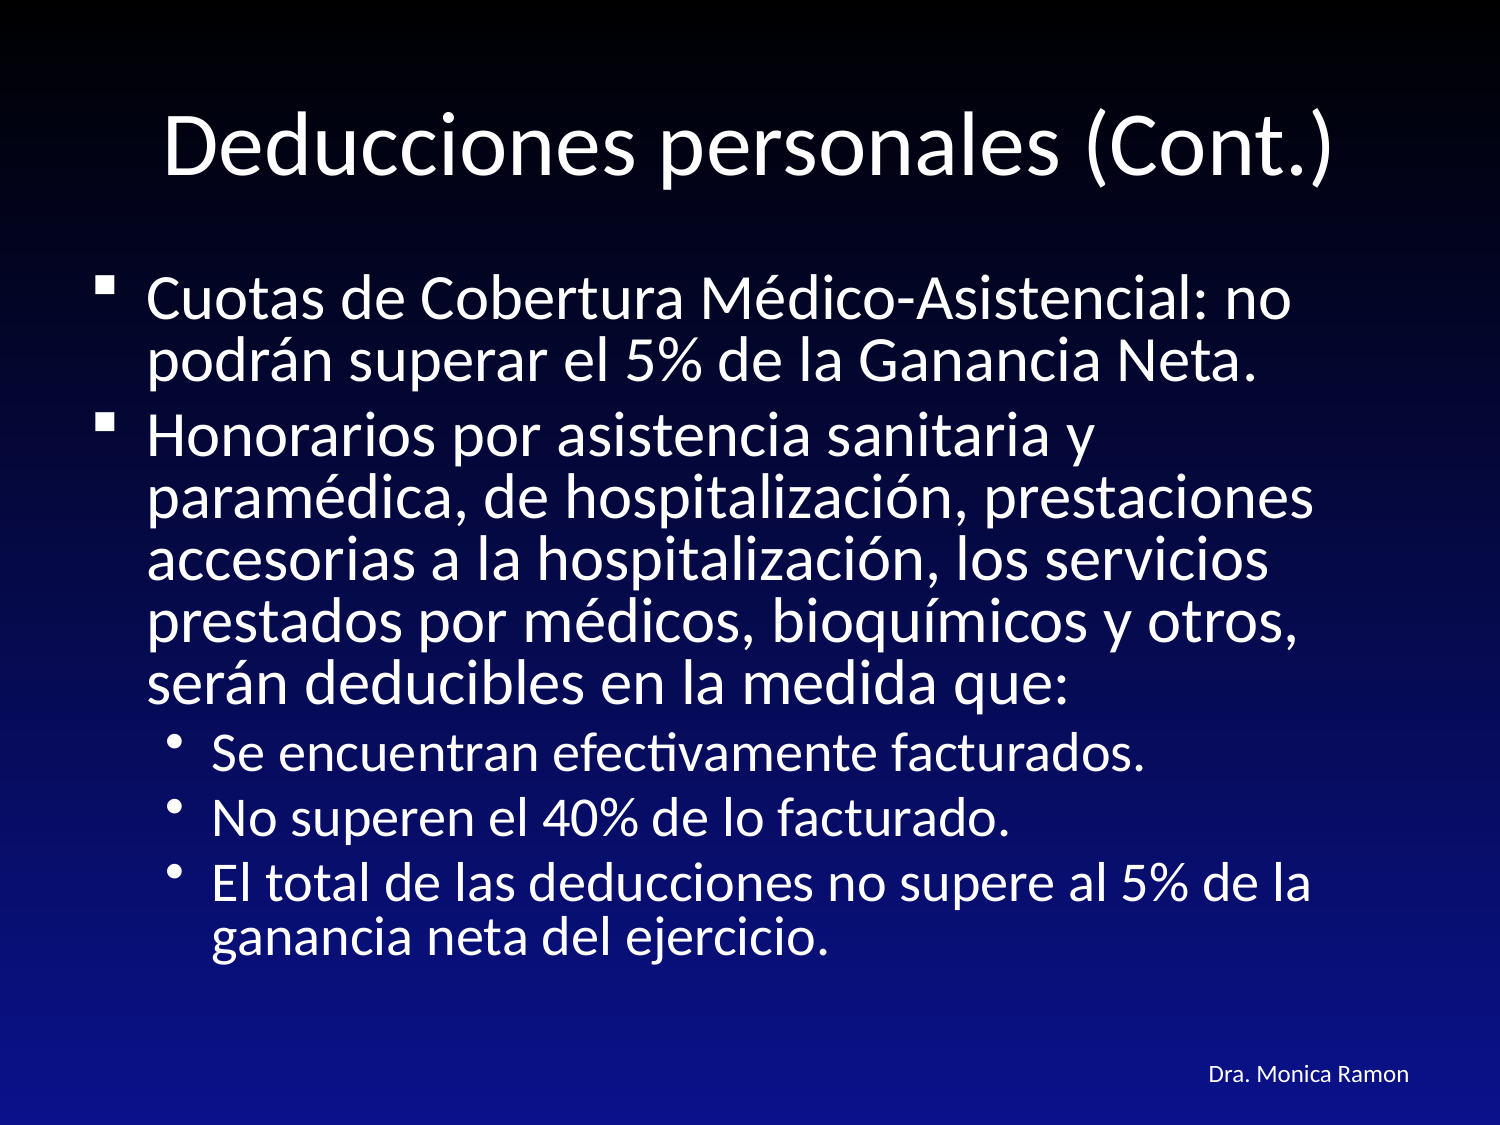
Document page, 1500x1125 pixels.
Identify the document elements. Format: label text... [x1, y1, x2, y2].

list Cuotas de Cobertura Médico-Asistencial: no podrán superar el 5% de la Ganancia Neta. Honorarios por asistencia sanitaria y paramédica, de hospitalización, prestaciones accesorias a la hospitalización, los servicios prestados por médicos, bioquímicos y otros, serán deducibles en la medida que: Se encuentran efectivamente facturados. No superen el 40% de lo facturado. El total de las deducciones no supere al 5% de la ganancia neta del ejercicio. [74, 262, 1426, 1006]
title Deducciones personales (Cont.) [74, 44, 1426, 233]
footer Dra. Monica Ramon [1074, 1042, 1425, 1103]
